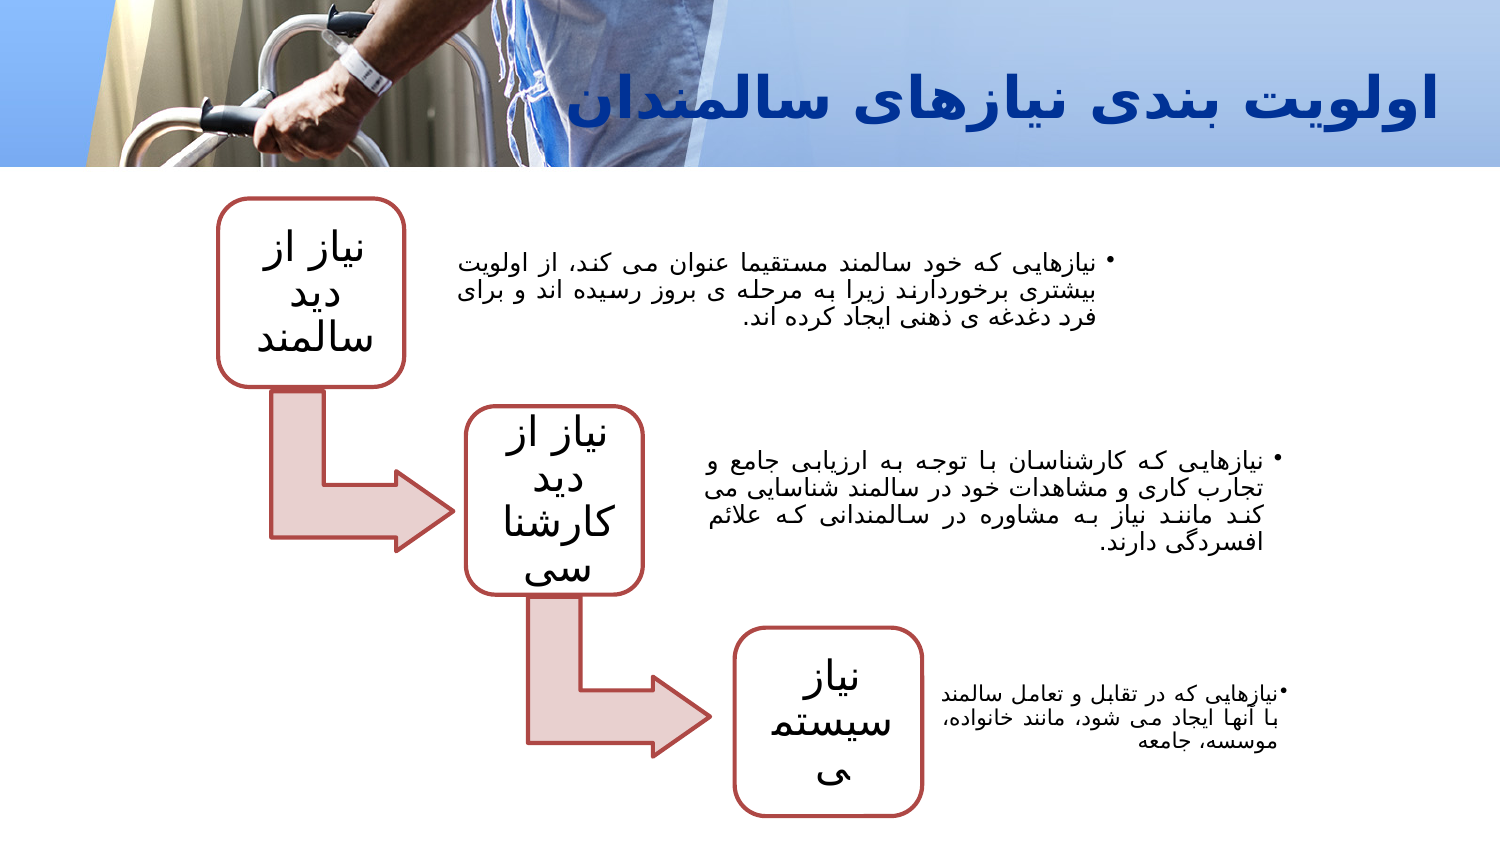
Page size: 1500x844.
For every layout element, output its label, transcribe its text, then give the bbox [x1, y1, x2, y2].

picture [0, 0, 1500, 844]
title اولویت بندی نیازهای سالمندان [87, 32, 1456, 158]
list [15, 196, 1487, 817]
